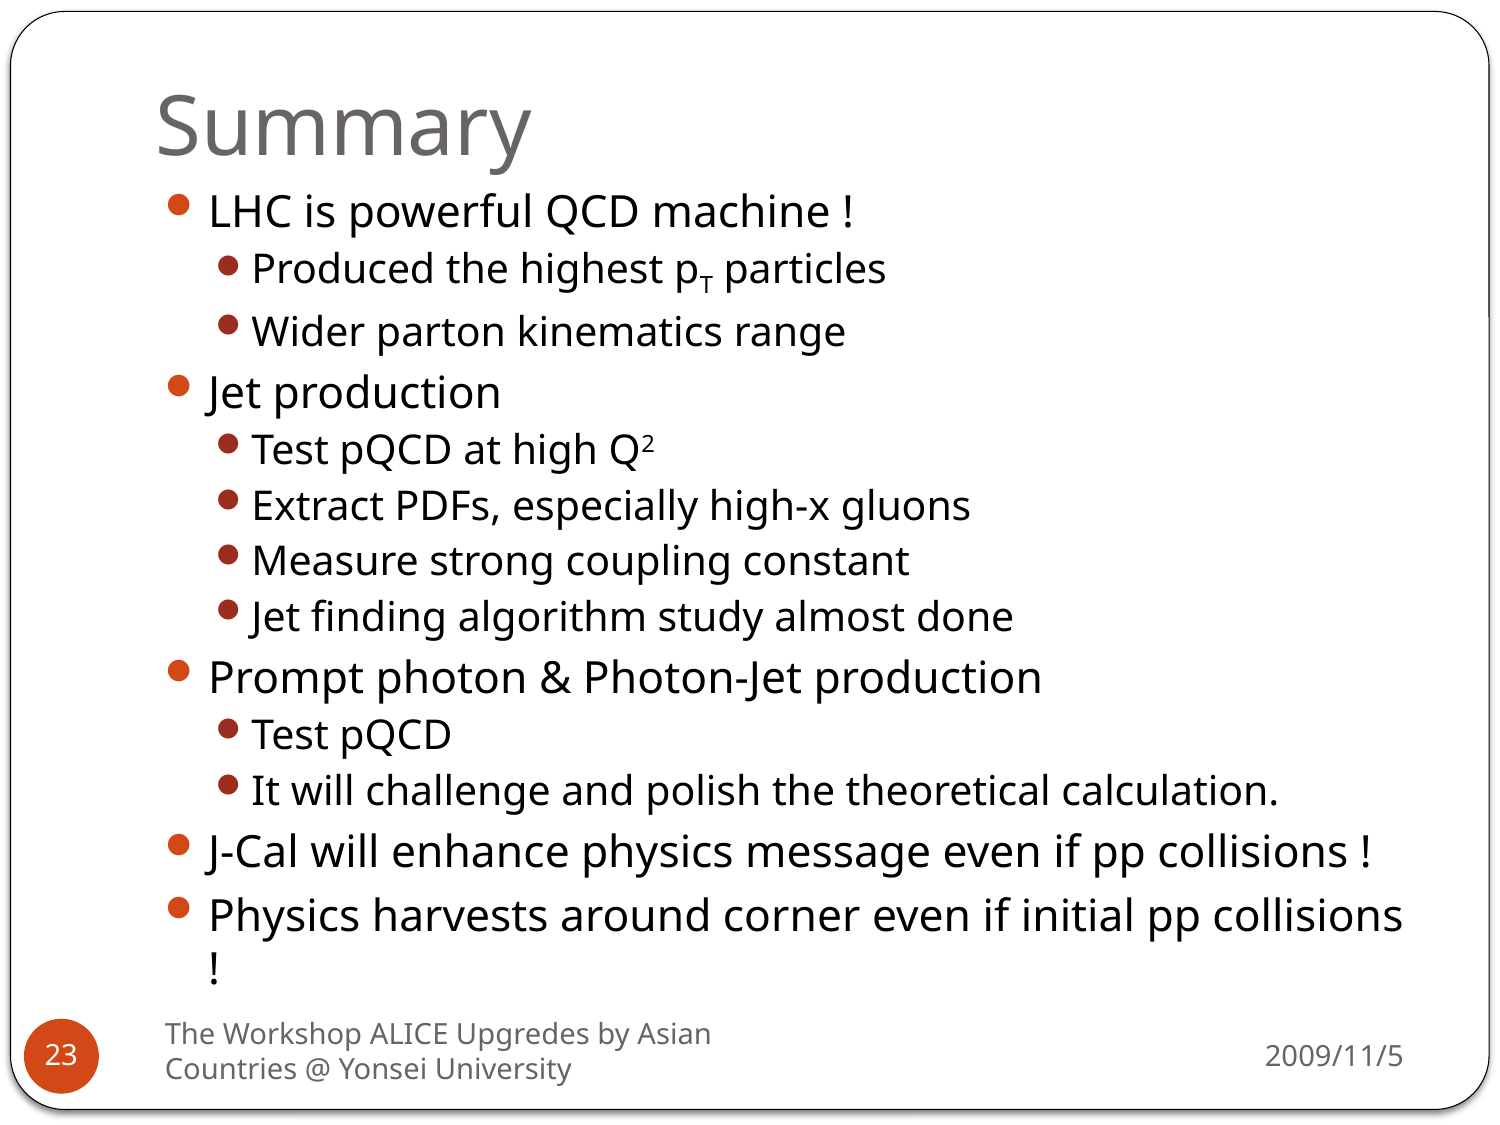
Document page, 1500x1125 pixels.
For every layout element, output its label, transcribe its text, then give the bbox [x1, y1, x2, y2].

slide_number 23 [23, 1018, 99, 1094]
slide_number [1012, 1020, 1419, 1094]
list LHC is powerful QCD machine ! Produced the highest pT particles Wider parton kinematics range Jet production Test pQCD at high Q2 Extract PDFs, especially high-x gluons Measure strong coupling constant Jet finding algorithm study almost done Prompt photon & Photon-Jet production Test pQCD It will challenge and polish the theoretical calculation. J-Cal will enhance physics message even if pp collisions ! Physics harvests around corner even if initial pp collisions ! [150, 175, 1425, 1020]
footer The Workshop ALICE Upgredes by Asian Countries @ Yonsei University [150, 1020, 800, 1088]
title Summary [140, 0, 1416, 188]
